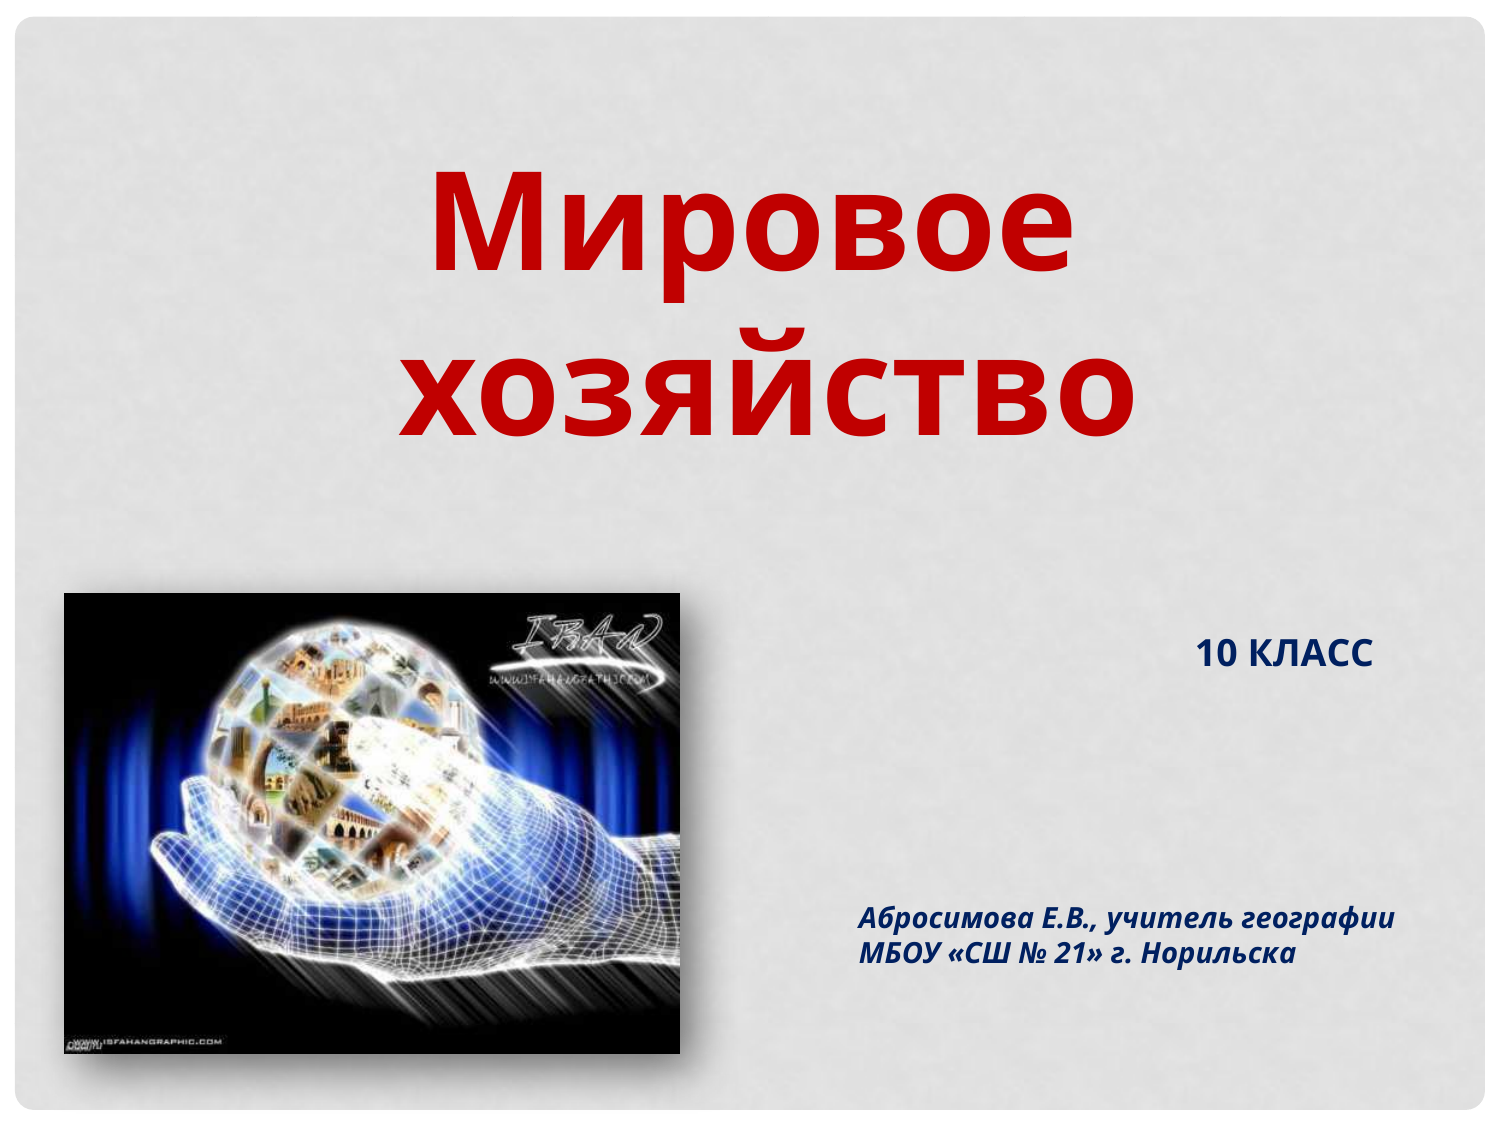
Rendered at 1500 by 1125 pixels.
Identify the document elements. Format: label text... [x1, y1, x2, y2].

text_box Абросимова Е.В., учитель географии МБОУ «СШ № 21» г. Норильска [844, 892, 1419, 978]
text_box 10 КЛАСС [1180, 621, 1390, 682]
picture [64, 592, 680, 1055]
text_box Мировое хозяйство [383, 125, 1155, 560]
